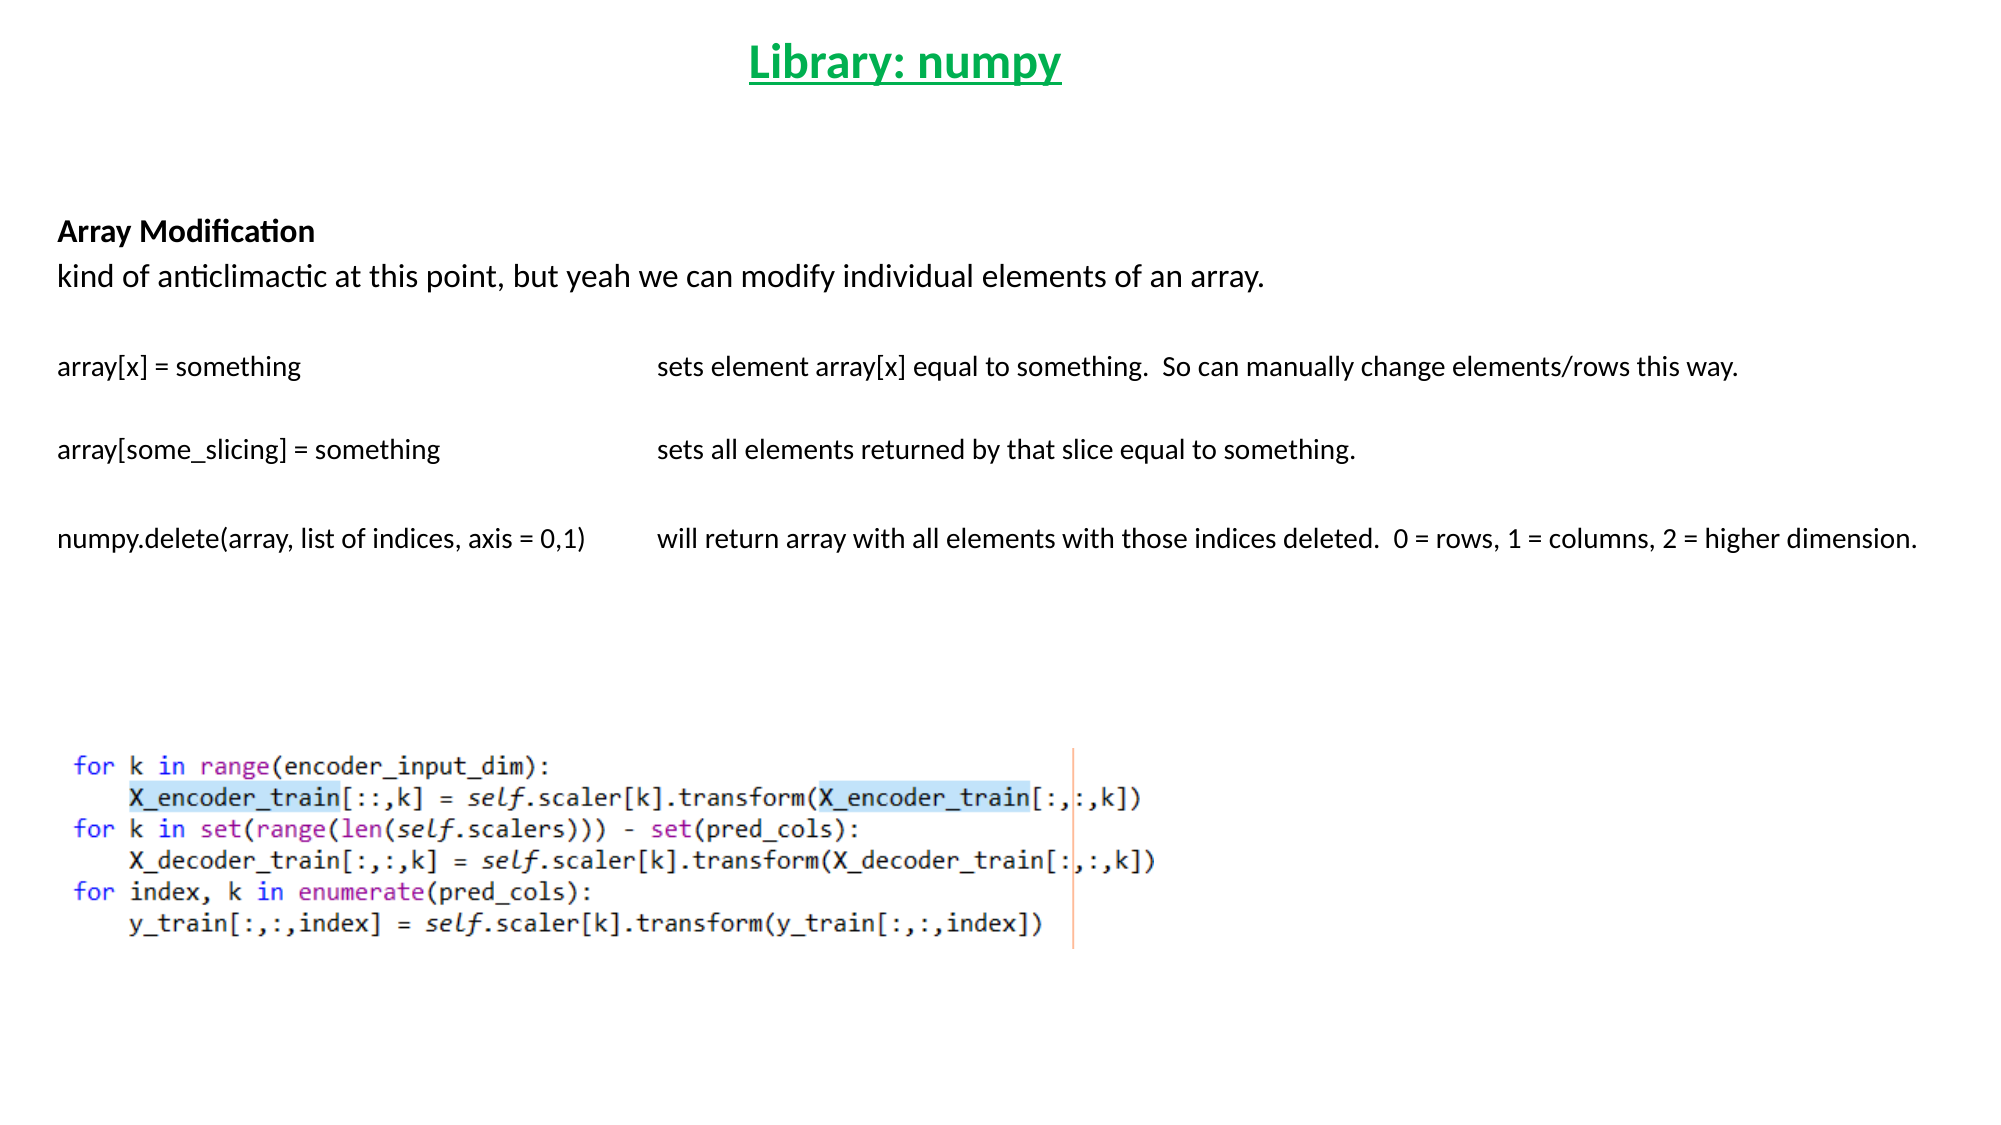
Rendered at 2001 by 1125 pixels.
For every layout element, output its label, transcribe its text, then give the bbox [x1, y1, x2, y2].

text_box array[some_slicing] = something sets all elements returned by that slice equal to something. [42, 422, 1775, 473]
text_box kind of anticlimactic at this point, but yeah we can modify individual elements of an array. [42, 247, 1440, 302]
picture [67, 748, 1154, 949]
text_box Array Modification [42, 201, 641, 247]
text_box Library: numpy [734, 21, 1077, 97]
text_box array[x] = something sets element array[x] equal to something. So can manually change elements/rows this way. [42, 339, 1775, 390]
text_box numpy.delete(array, list of indices, axis = 0,1) will return array with all elements with those indices deleted. 0 = rows, 1 = columns, 2 = higher dimension. [42, 511, 1951, 562]
